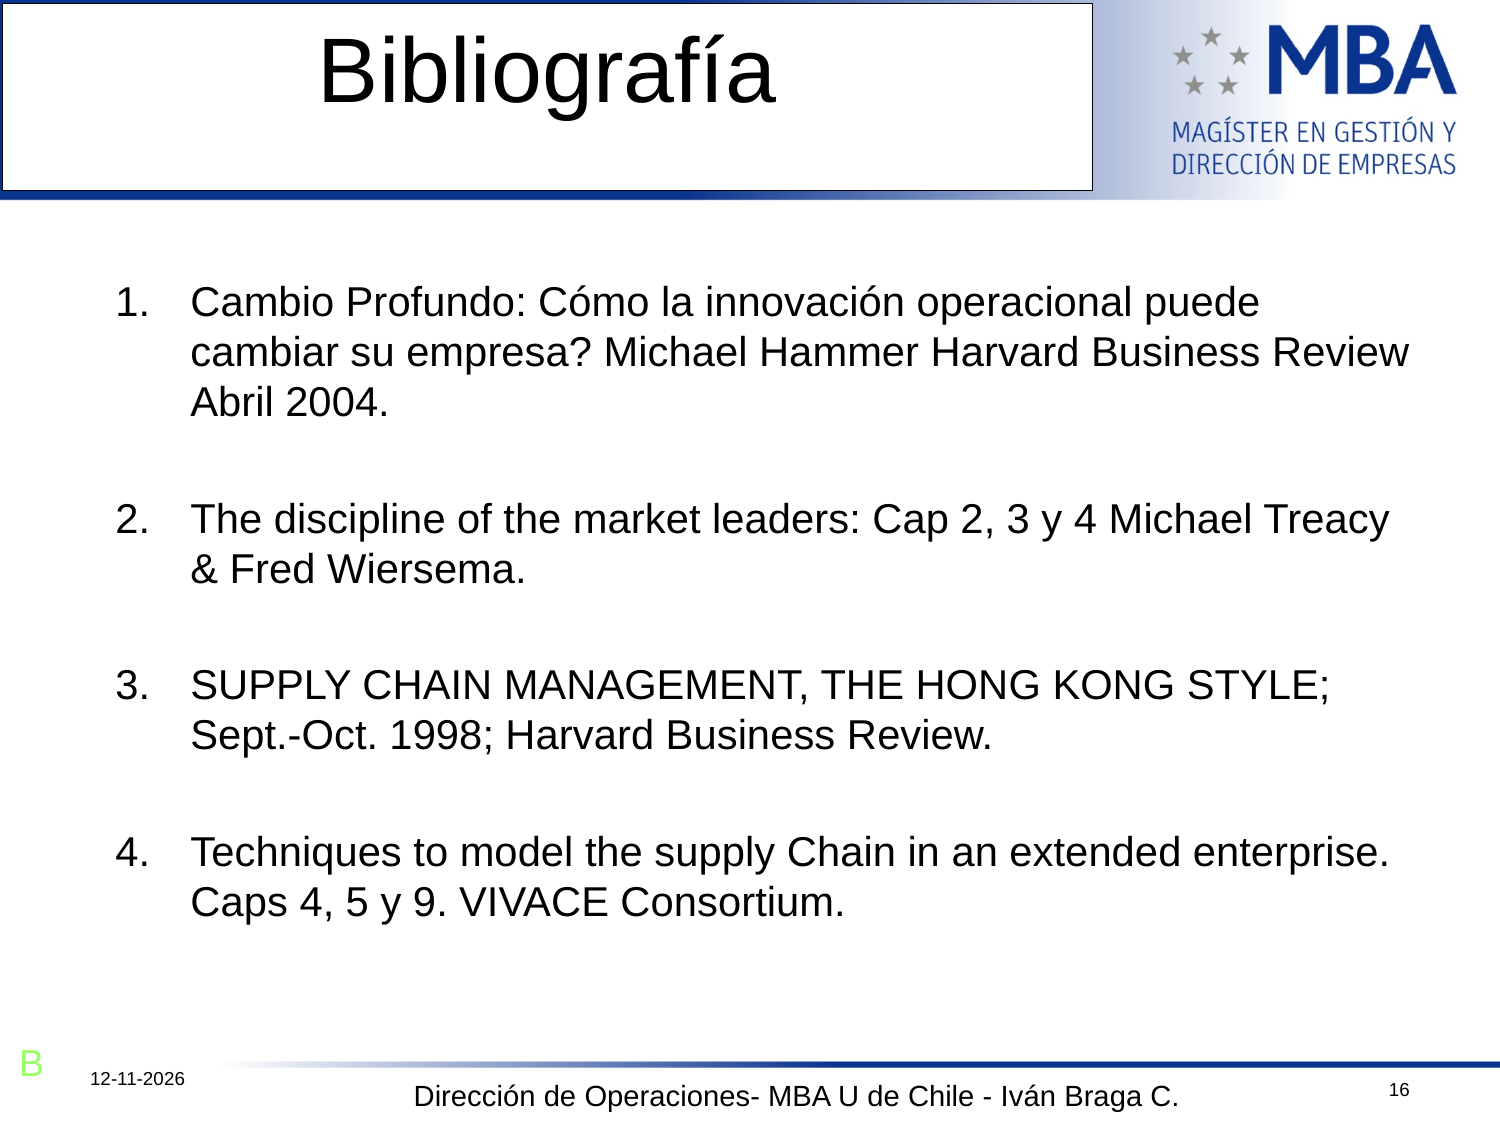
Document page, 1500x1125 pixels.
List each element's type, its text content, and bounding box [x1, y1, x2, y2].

slide_number 16 [1234, 1070, 1426, 1125]
title Bibliografía [2, 3, 1093, 191]
text_box B [4, 1031, 60, 1092]
picture [0, 0, 1500, 1125]
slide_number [74, 1058, 426, 1103]
list Cambio Profundo: Cómo la innovación operacional puede cambiar su empresa? Michael Hammer Harvard Business Review Abril 2004. The discipline of the market leaders: Cap 2, 3 y 4 Michael Treacy & Fred Wiersema. SUPPLY CHAIN MANAGEMENT, THE HONG KONG STYLE; Sept.-Oct. 1998; Harvard Business Review. Techniques to model the supply Chain in an extended enterprise. Caps 4, 5 y 9. VIVACE Consortium. [100, 267, 1435, 943]
